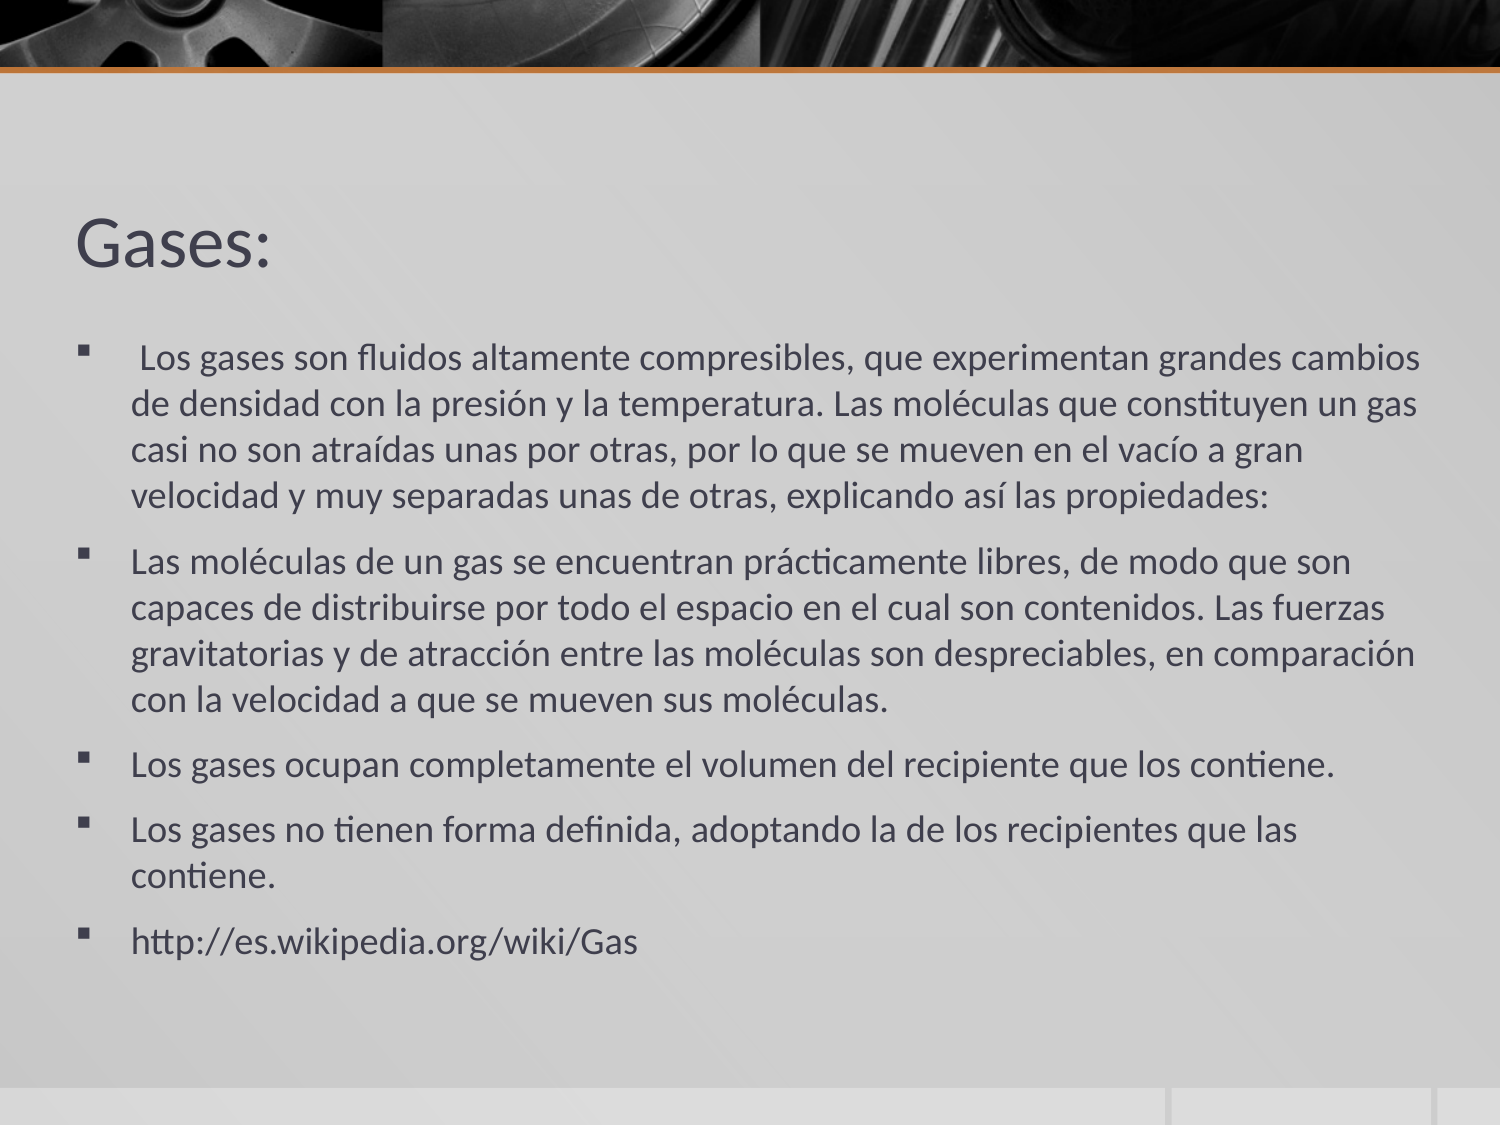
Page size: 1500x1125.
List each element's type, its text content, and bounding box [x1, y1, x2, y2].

picture [0, 0, 1500, 67]
title Gases: [75, 162, 1425, 313]
list Los gases son fluidos altamente compresibles, que experimentan grandes cambios de densidad con la presión y la temperatura. Las moléculas que constituyen un gas casi no son atraídas unas por otras, por lo que se mueven en el vacío a gran velocidad y muy separadas unas de otras, explicando así las propiedades: Las moléculas de un gas se encuentran prácticamente libres, de modo que son capaces de distribuirse por todo el espacio en el cual son contenidos. Las fuerzas gravitatorias y de atracción entre las moléculas son despreciables, en comparación con la velocidad a que se mueven sus moléculas. Los gases ocupan completamente el volumen del recipiente que los contiene. Los gases no tienen forma definida, adoptando la de los recipientes que las contiene. http://es.wikipedia.org/wiki/Gas [75, 324, 1425, 1005]
